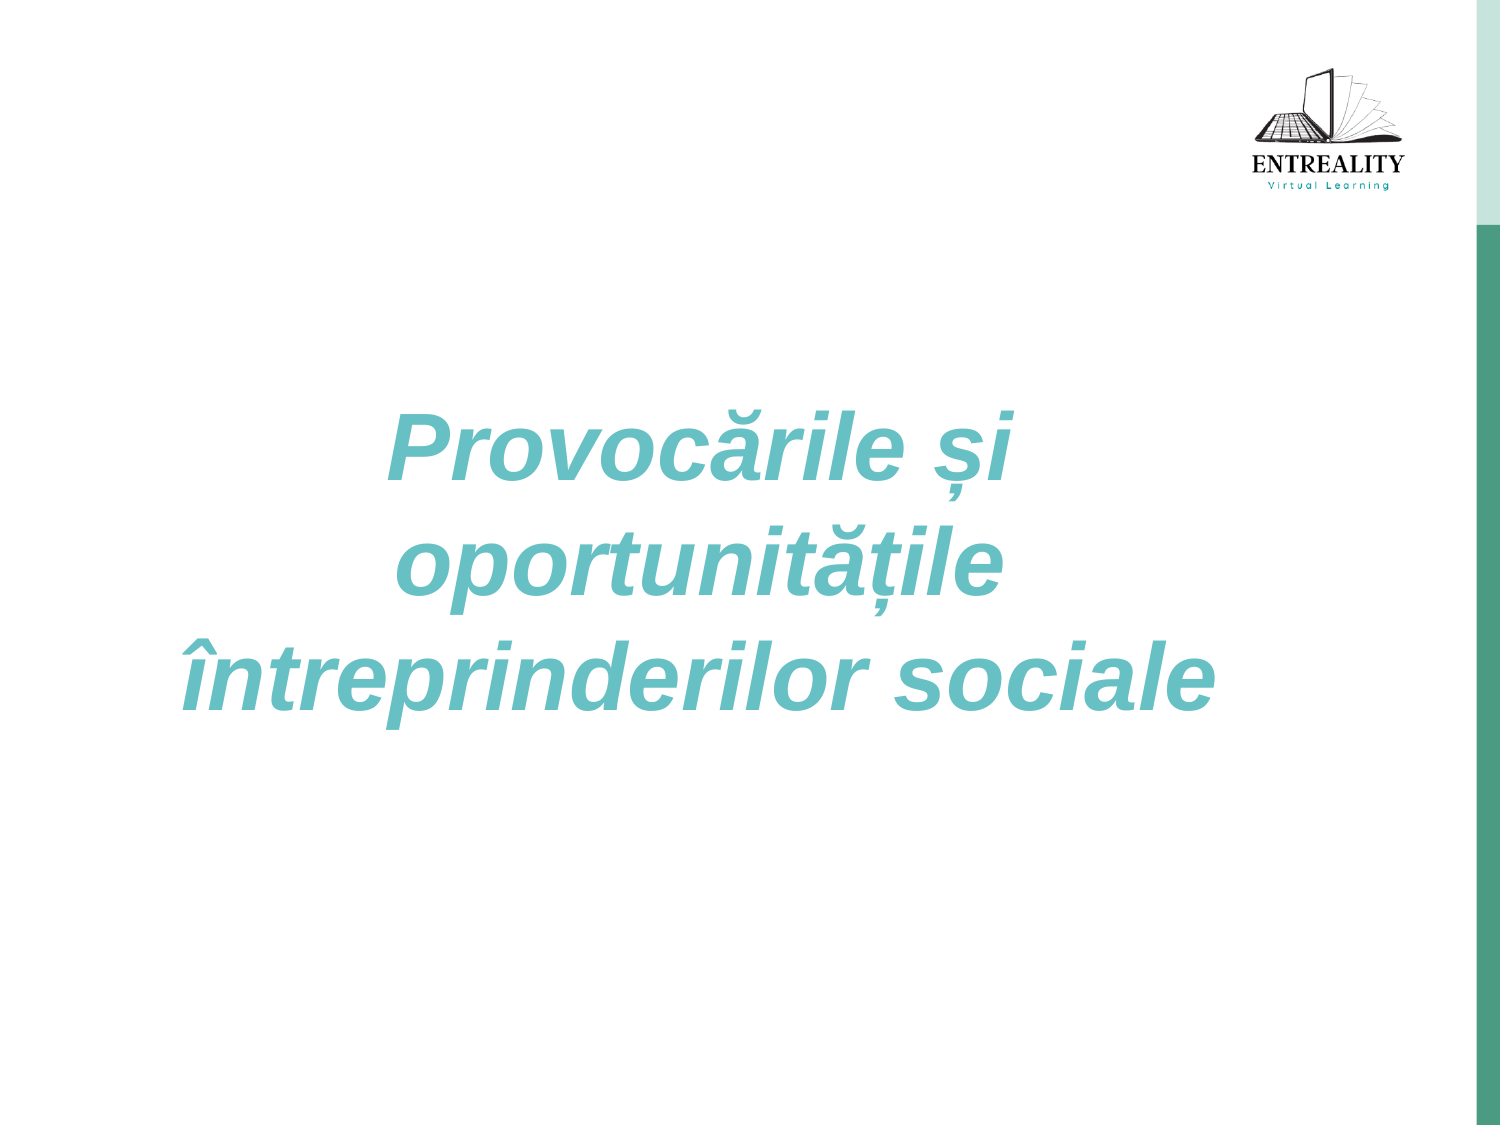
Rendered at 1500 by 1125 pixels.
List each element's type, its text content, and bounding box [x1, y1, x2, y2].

list Provocările și oportunitățile întreprinderilor sociale [75, 287, 1325, 1005]
picture [1198, 0, 1458, 259]
